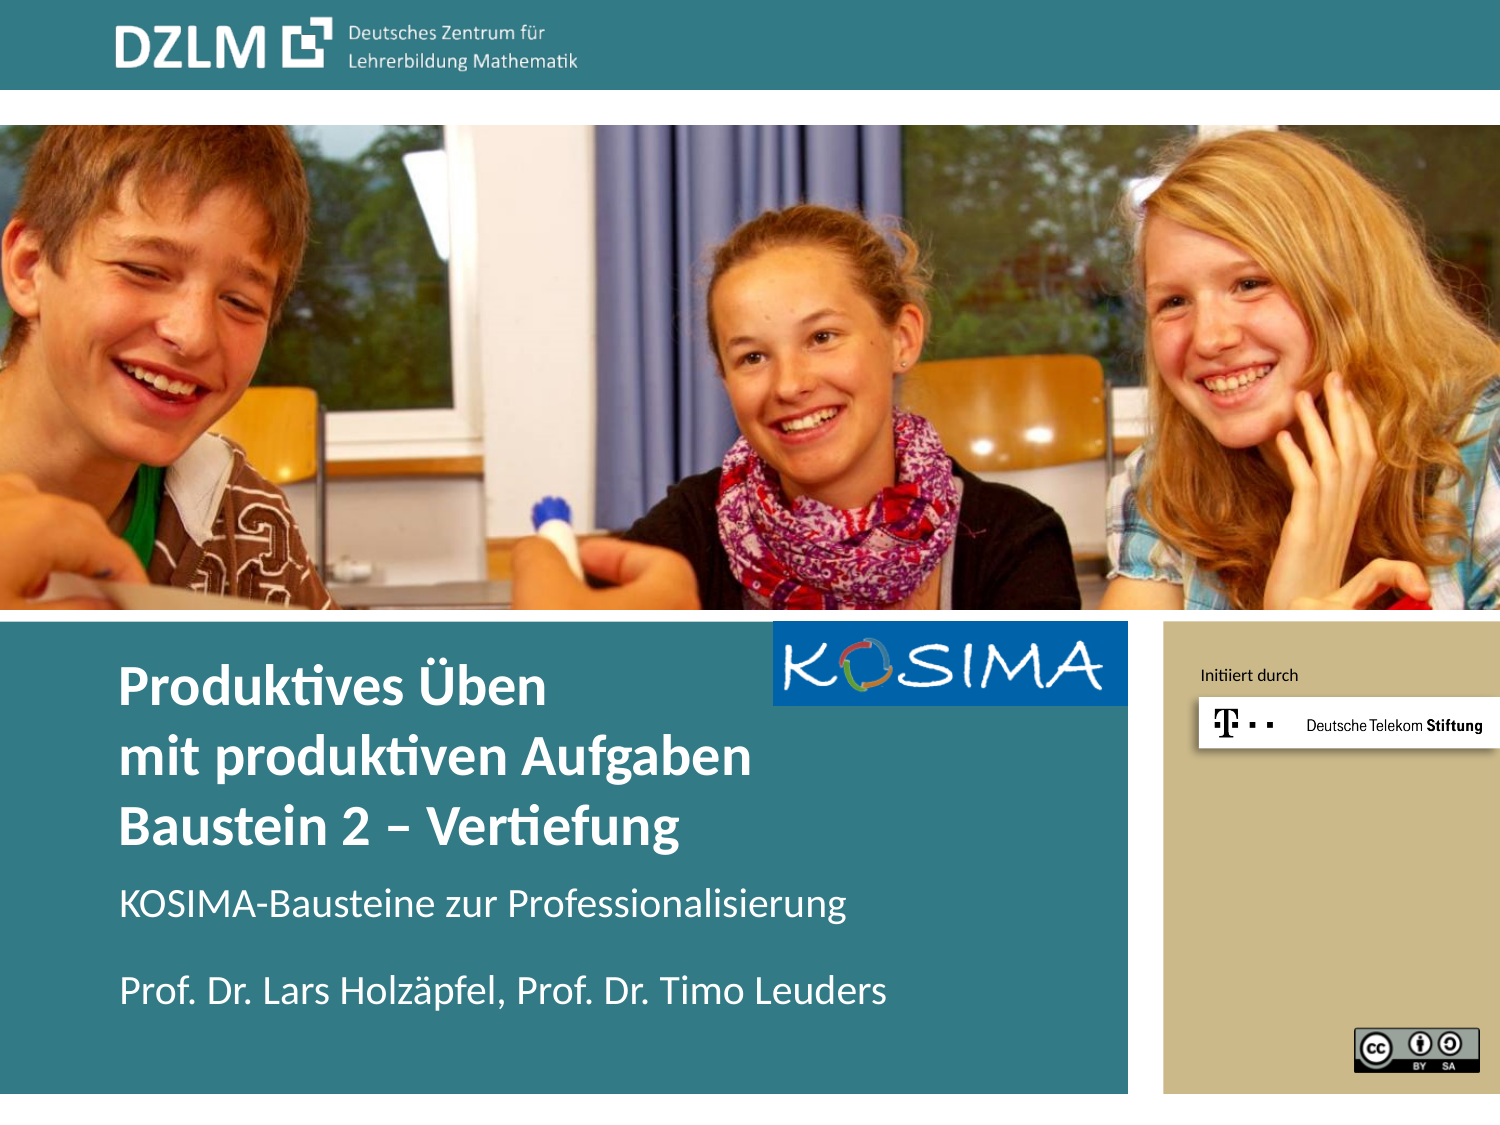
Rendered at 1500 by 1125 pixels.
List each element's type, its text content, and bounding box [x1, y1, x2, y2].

subtitle KOSIMA-Bausteine zur Professionalisierung Prof. Dr. Lars Holzäpfel, Prof. Dr. Timo Leuders [101, 857, 1070, 1048]
picture [1203, 697, 1493, 749]
picture [0, 125, 1500, 610]
picture [1353, 1027, 1480, 1074]
picture [773, 621, 1128, 707]
title Produktives Üben mit produktiven Aufgaben Baustein 2 – Vertiefung [103, 658, 1069, 846]
